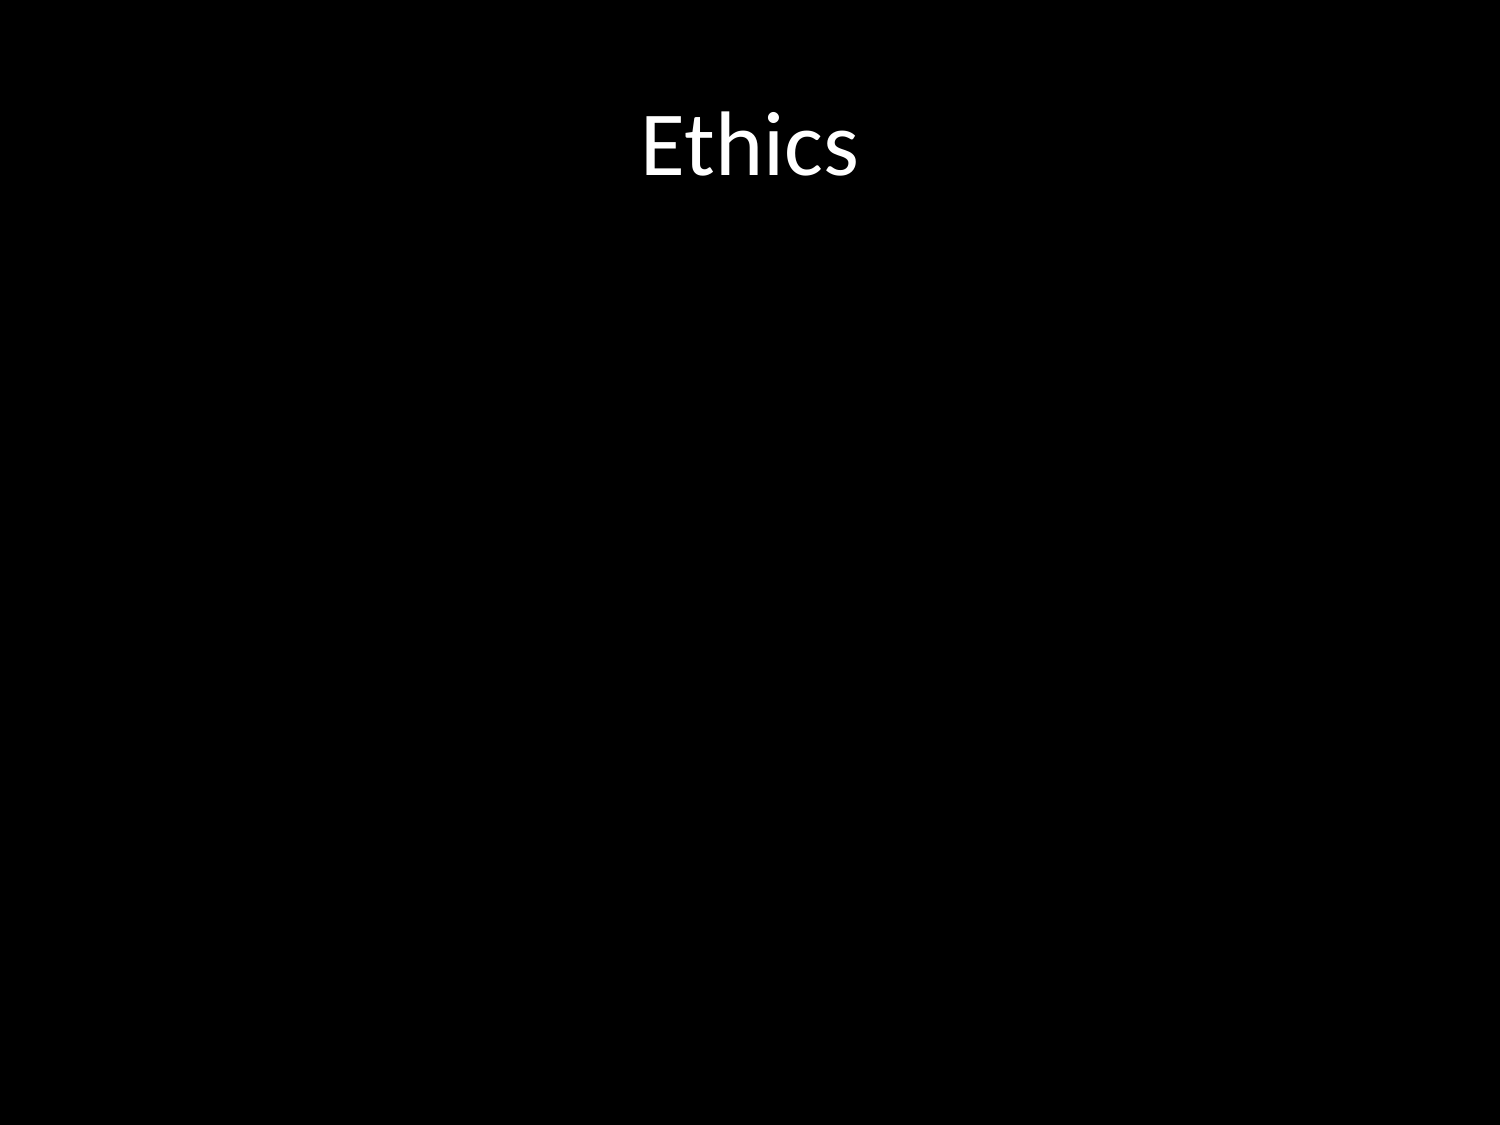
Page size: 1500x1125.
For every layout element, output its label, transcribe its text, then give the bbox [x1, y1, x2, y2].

title Ethics [75, 45, 1425, 233]
